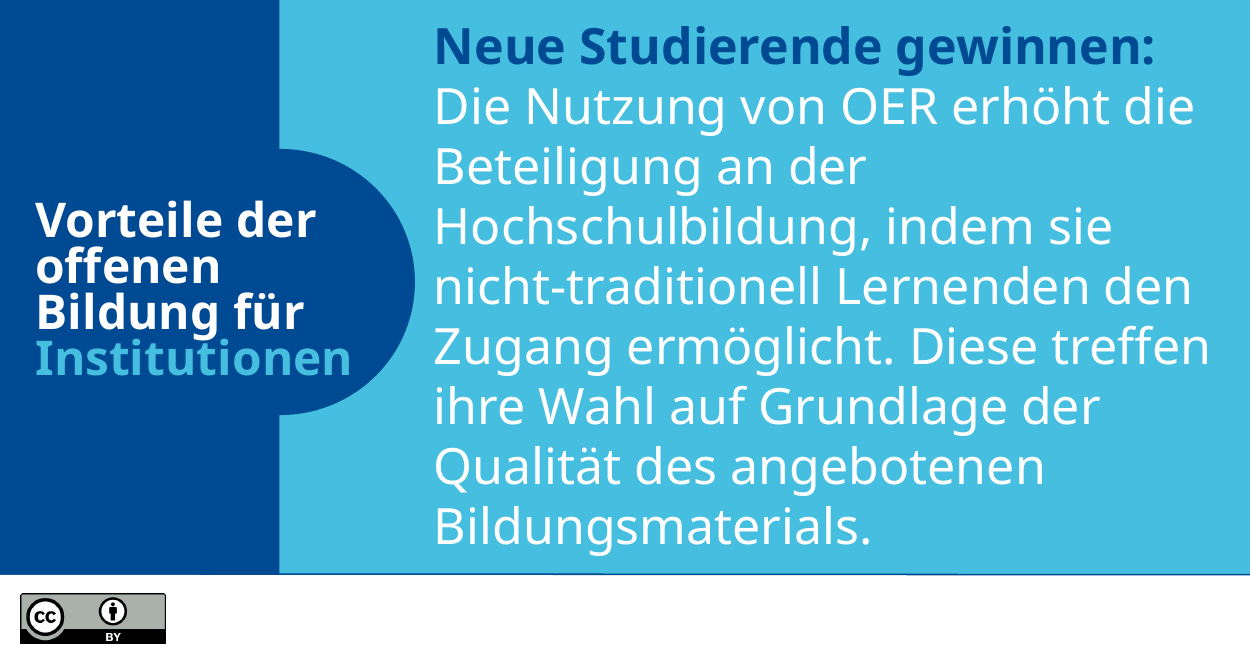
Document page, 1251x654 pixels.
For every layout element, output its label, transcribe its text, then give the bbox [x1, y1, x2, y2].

text_box Neue Studierende gewinnen: Die Nutzung von OER erhöht die Beteiligung an der Hochschulbildung, indem sie nicht-traditionell Lernenden den Zugang ermöglicht. Diese treffen ihre Wahl auf Grundlage der Qualität des angebotenen Bildungsmaterials. [418, 0, 1250, 570]
picture [20, 592, 166, 645]
text_box Vorteile der offenen Bildung für Institutionen [20, 185, 375, 400]
text_box [218, 400, 343, 416]
text_box [0, 582, 1250, 654]
text_box [375, 187, 415, 377]
text_box [188, 148, 373, 185]
text_box [0, 0, 280, 573]
